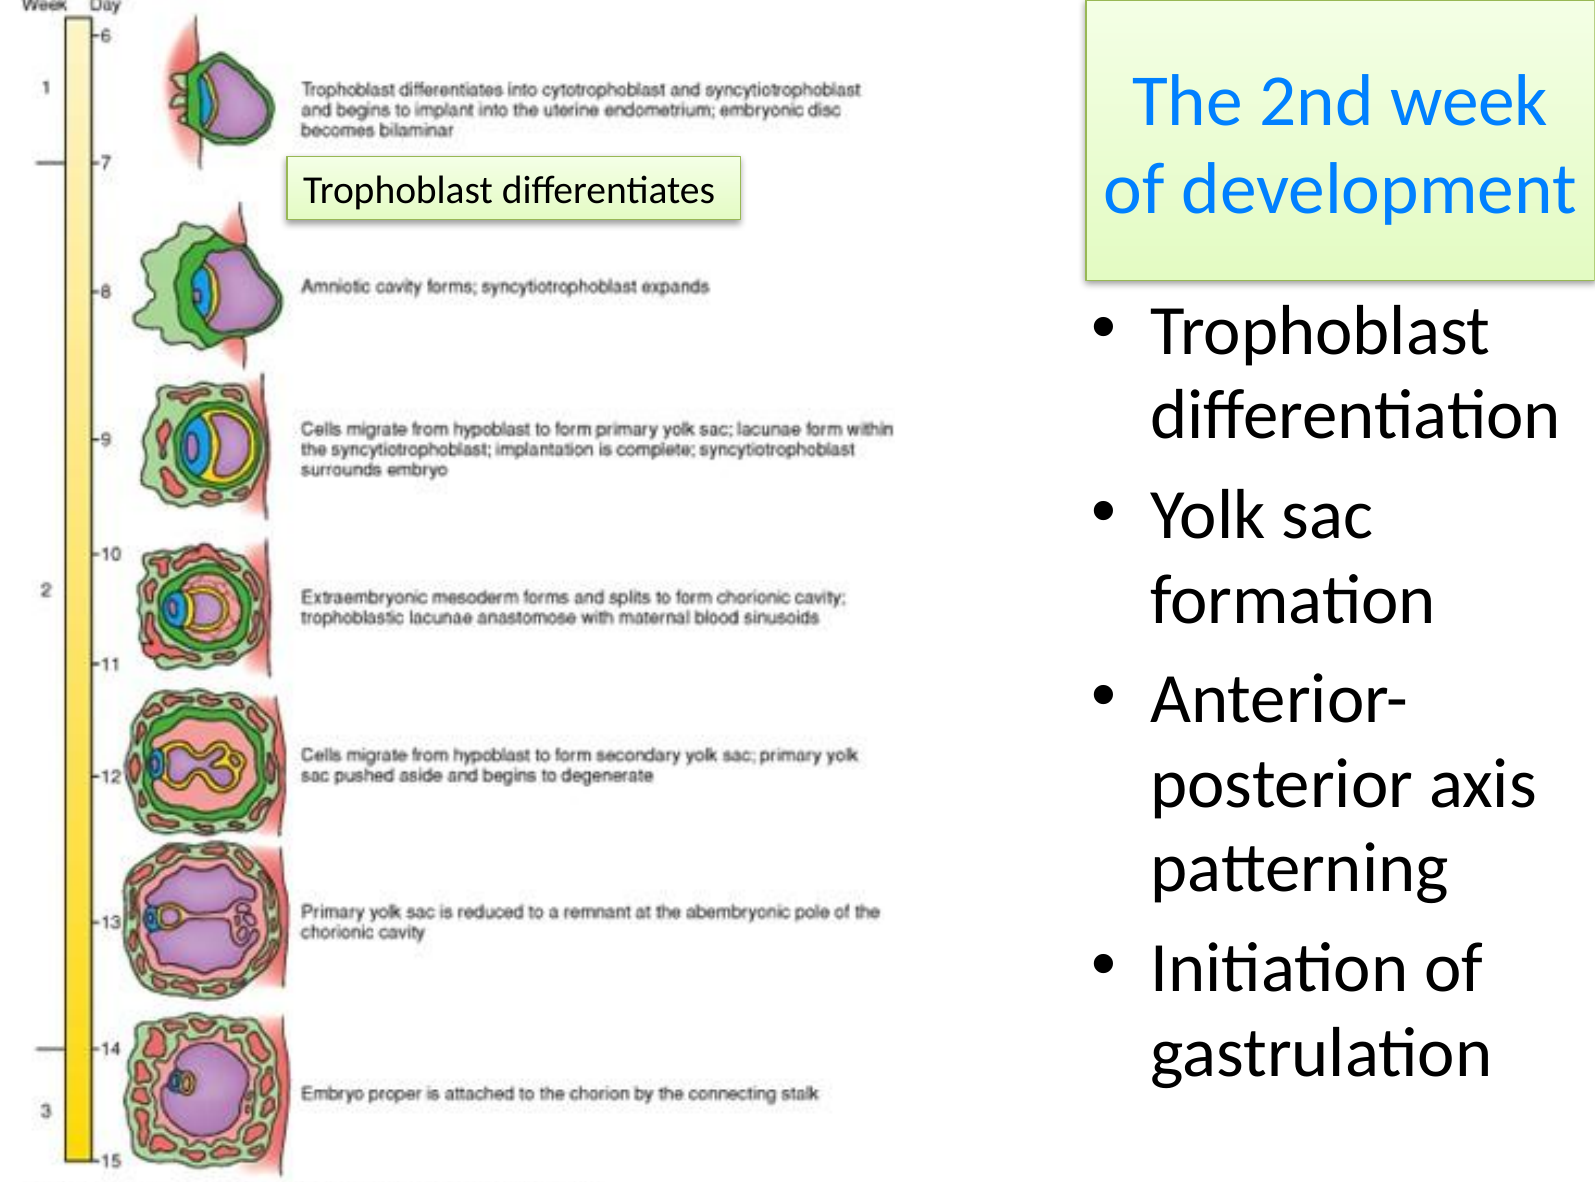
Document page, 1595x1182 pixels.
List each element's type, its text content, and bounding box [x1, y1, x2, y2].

picture [20, 0, 896, 1182]
list Trophoblast differentiation Yolk sac formation Anterior-posterior axis patterning Initiation of gastrulation [1036, 275, 1595, 1122]
title The 2nd week of development [1085, 0, 1595, 275]
